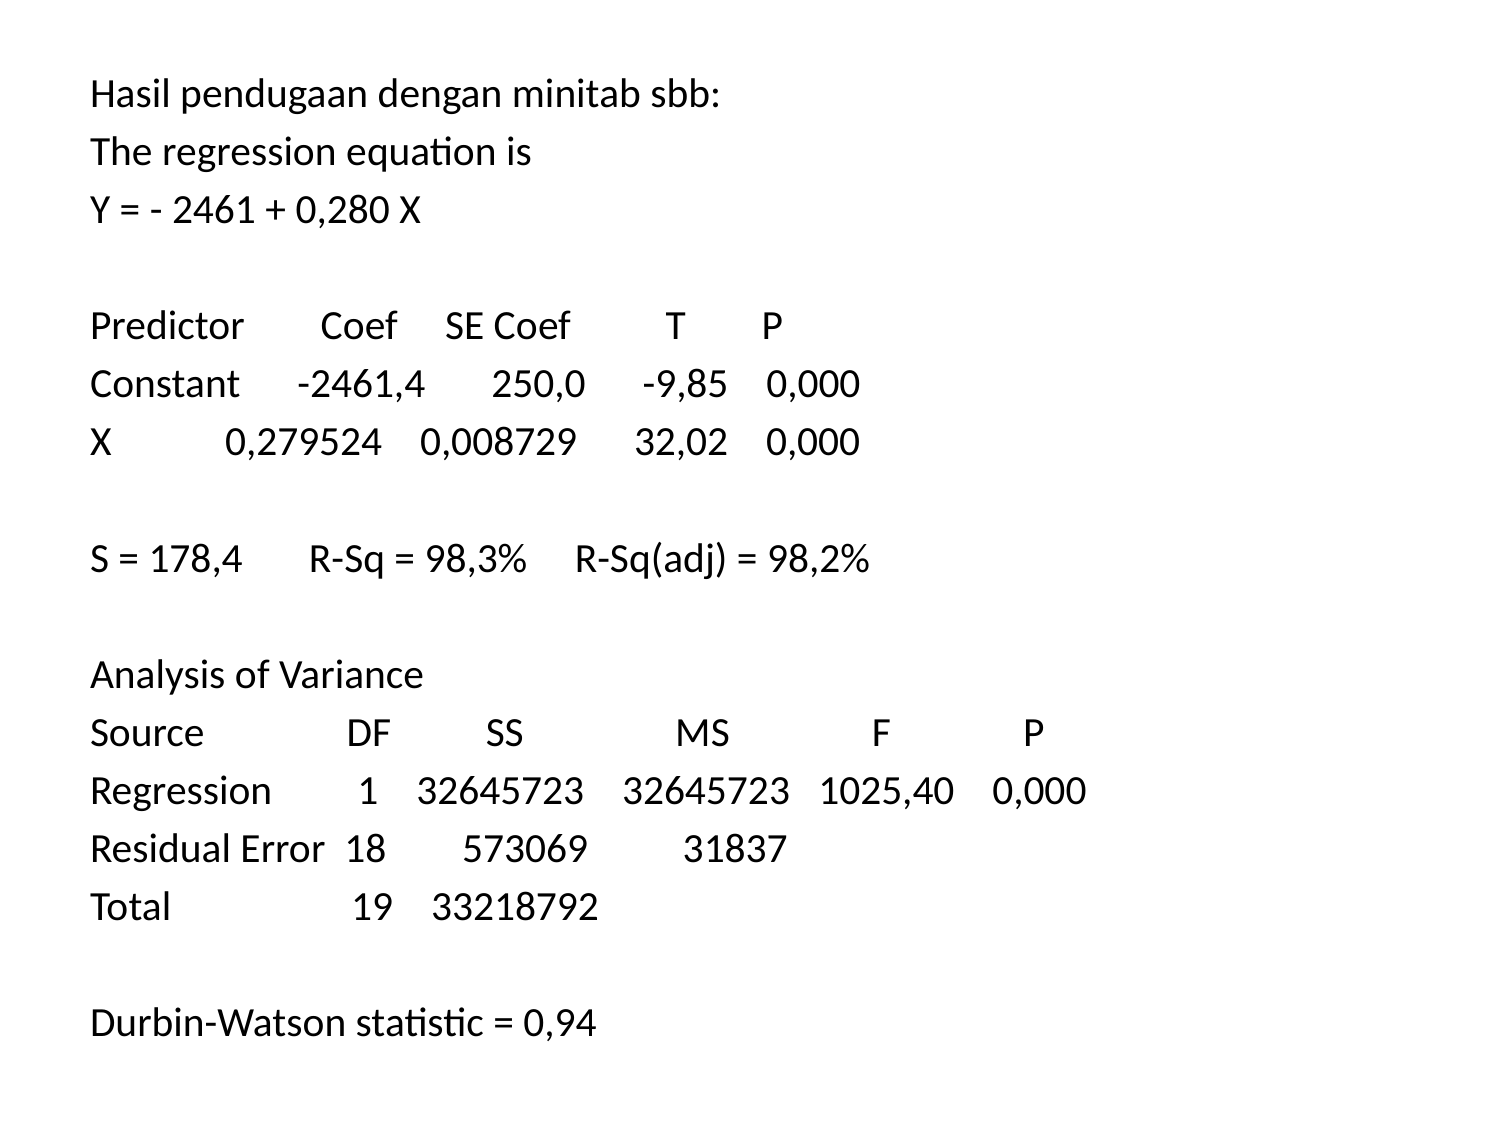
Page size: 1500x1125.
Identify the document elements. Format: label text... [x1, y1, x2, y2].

list Hasil pendugaan dengan minitab sbb: The regression equation is Y = - 2461 + 0,280 X Predictor Coef SE Coef T P Constant -2461,4 250,0 -9,85 0,000 X 0,279524 0,008729 32,02 0,000 S = 178,4 R-Sq = 98,3% R-Sq(adj) = 98,2% Analysis of Variance Source DF SS MS F P Regression 1 32645723 32645723 1025,40 0,000 Residual Error 18 573069 31837 Total 19 33218792 Durbin-Watson statistic = 0,94 [75, 58, 1425, 1055]
